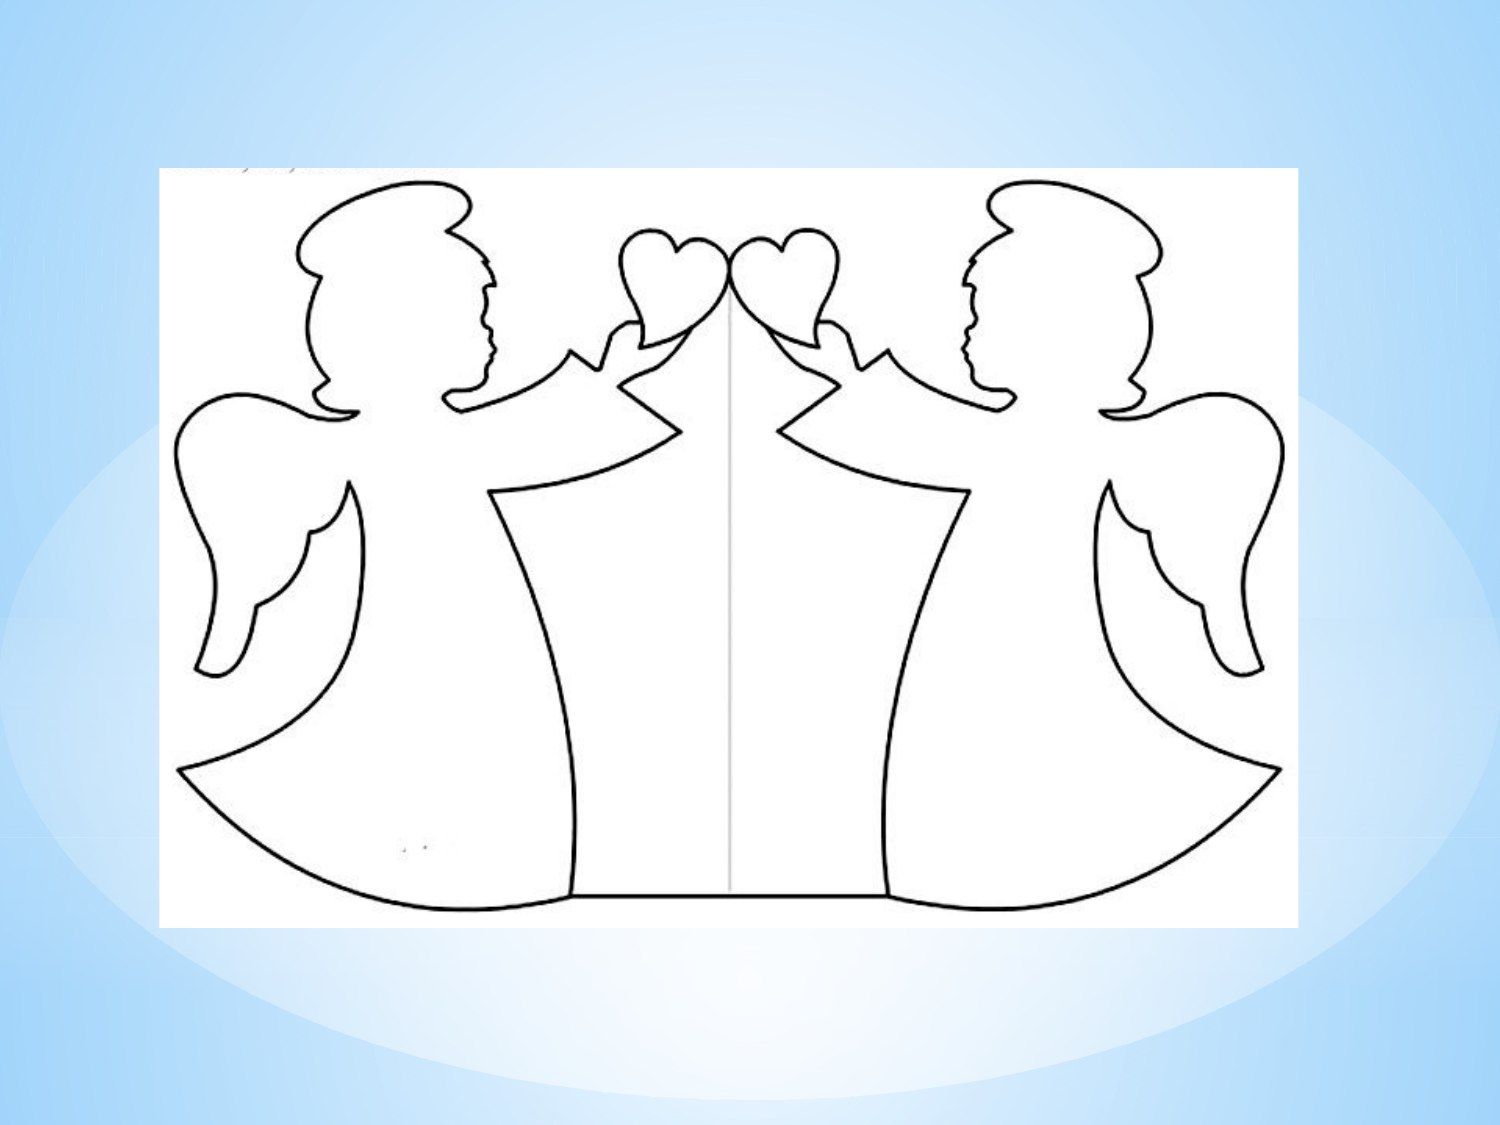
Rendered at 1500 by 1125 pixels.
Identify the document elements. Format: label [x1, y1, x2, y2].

picture [159, 168, 1299, 928]
